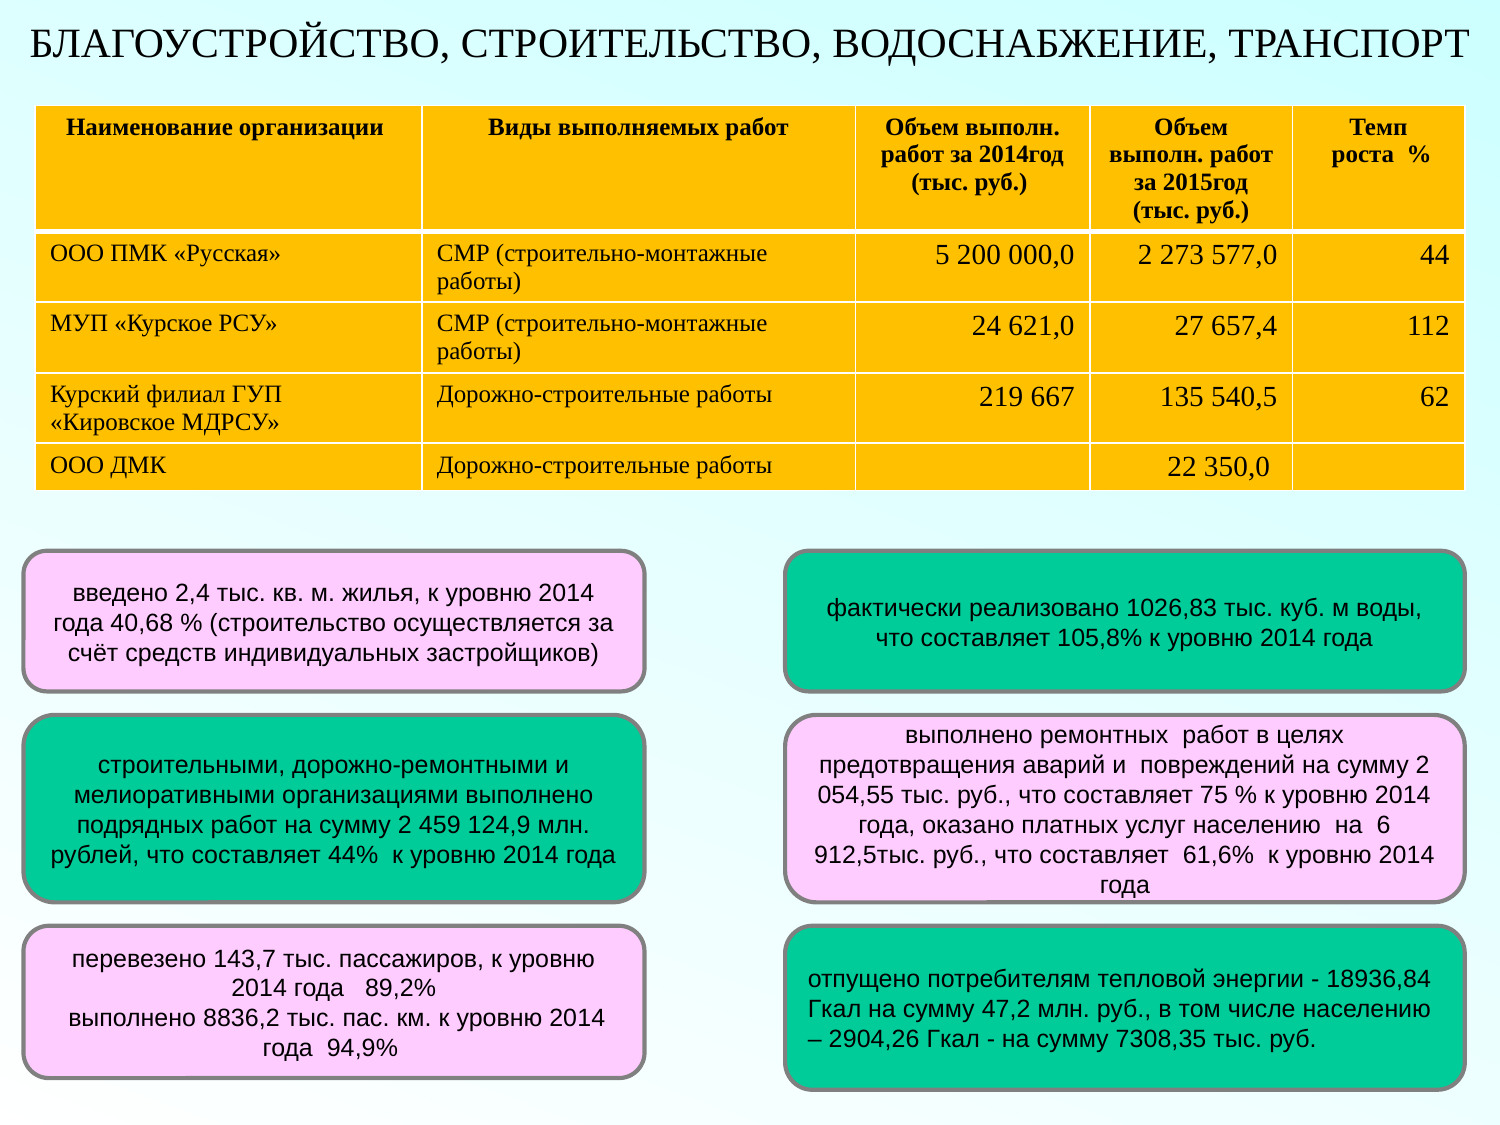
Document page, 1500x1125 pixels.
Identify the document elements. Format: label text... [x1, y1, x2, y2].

table_header Темп роста % [1293, 106, 1464, 229]
table_cell [856, 444, 1089, 490]
title БЛАГОУСТРОЙСТВО, СТРОИТЕЛЬСТВО, ВОДОСНАБЖЕНИЕ, ТРАНСПОРТ [0, 0, 1500, 83]
table_cell 112 [1293, 303, 1464, 372]
text_box введено 2,4 тыс. кв. м. жилья, к уровню 2014 года 40,68 % (строительство осуществляется за счёт средств индивидуальных застройщиков) [21, 548, 647, 694]
table_cell [1293, 444, 1464, 490]
table_cell СМР (строительно-монтажные работы) [423, 303, 855, 372]
text_box перевезено 143,7 тыс. пассажиров, к уровню 2014 года 89,2% выполнено 8836,2 тыс. пас. км. к уровню 2014 года 94,9% [21, 923, 647, 1081]
text_box отпущено потребителям тепловой энергии - 18936,84 Гкал на сумму 47,2 млн. руб., в том числе населению – 2904,26 Гкал - на сумму 7308,35 тыс. руб. [783, 923, 1467, 1092]
table_header Наименование организации [36, 106, 421, 229]
table_header Объем выполн. работ за 2015год (тыс. руб.) [1091, 106, 1292, 229]
table_cell 22 350,0 [1091, 444, 1292, 490]
table_cell ООО ДМК [36, 444, 421, 490]
table_header Объем выполн. работ за 2014год (тыс. руб.) [856, 106, 1089, 229]
text_box выполнено ремонтных работ в целях предотвращения аварий и повреждений на сумму 2 054,55 тыс. руб., что составляет 75 % к уровню 2014 года, оказано платных услуг населению на 6 912,5тыс. руб., что составляет 61,6% к уровню 2014 года [783, 712, 1467, 905]
table_cell МУП «Курское РСУ» [36, 303, 421, 372]
table_cell 44 [1293, 234, 1464, 301]
table_cell Дорожно-строительные работы [423, 444, 855, 490]
table_cell 24 621,0 [856, 303, 1089, 372]
text_box фактически реализовано 1026,83 тыс. куб. м воды, что составляет 105,8% к уровню 2014 года [782, 548, 1467, 694]
table_cell 5 200 000,0 [856, 234, 1089, 301]
table_header Виды выполняемых работ [423, 106, 855, 229]
table_cell 27 657,4 [1091, 303, 1292, 372]
table_cell 62 [1293, 374, 1464, 442]
table_cell СМР (строительно-монтажные работы) [423, 234, 855, 301]
table_cell 135 540,5 [1091, 374, 1292, 442]
table_cell Курский филиал ГУП «Кировское МДРСУ» [36, 374, 421, 442]
table_cell ООО ПМК «Русская» [36, 234, 421, 301]
table_cell Дорожно-строительные работы [423, 374, 855, 442]
text_box строительными, дорожно-ремонтными и мелиоративными организациями выполнено подрядных работ на сумму 2 459 124,9 млн. рублей, что составляет 44% к уровню 2014 года [21, 712, 647, 905]
table_cell 219 667 [856, 374, 1089, 442]
table_cell 2 273 577,0 [1091, 234, 1292, 301]
